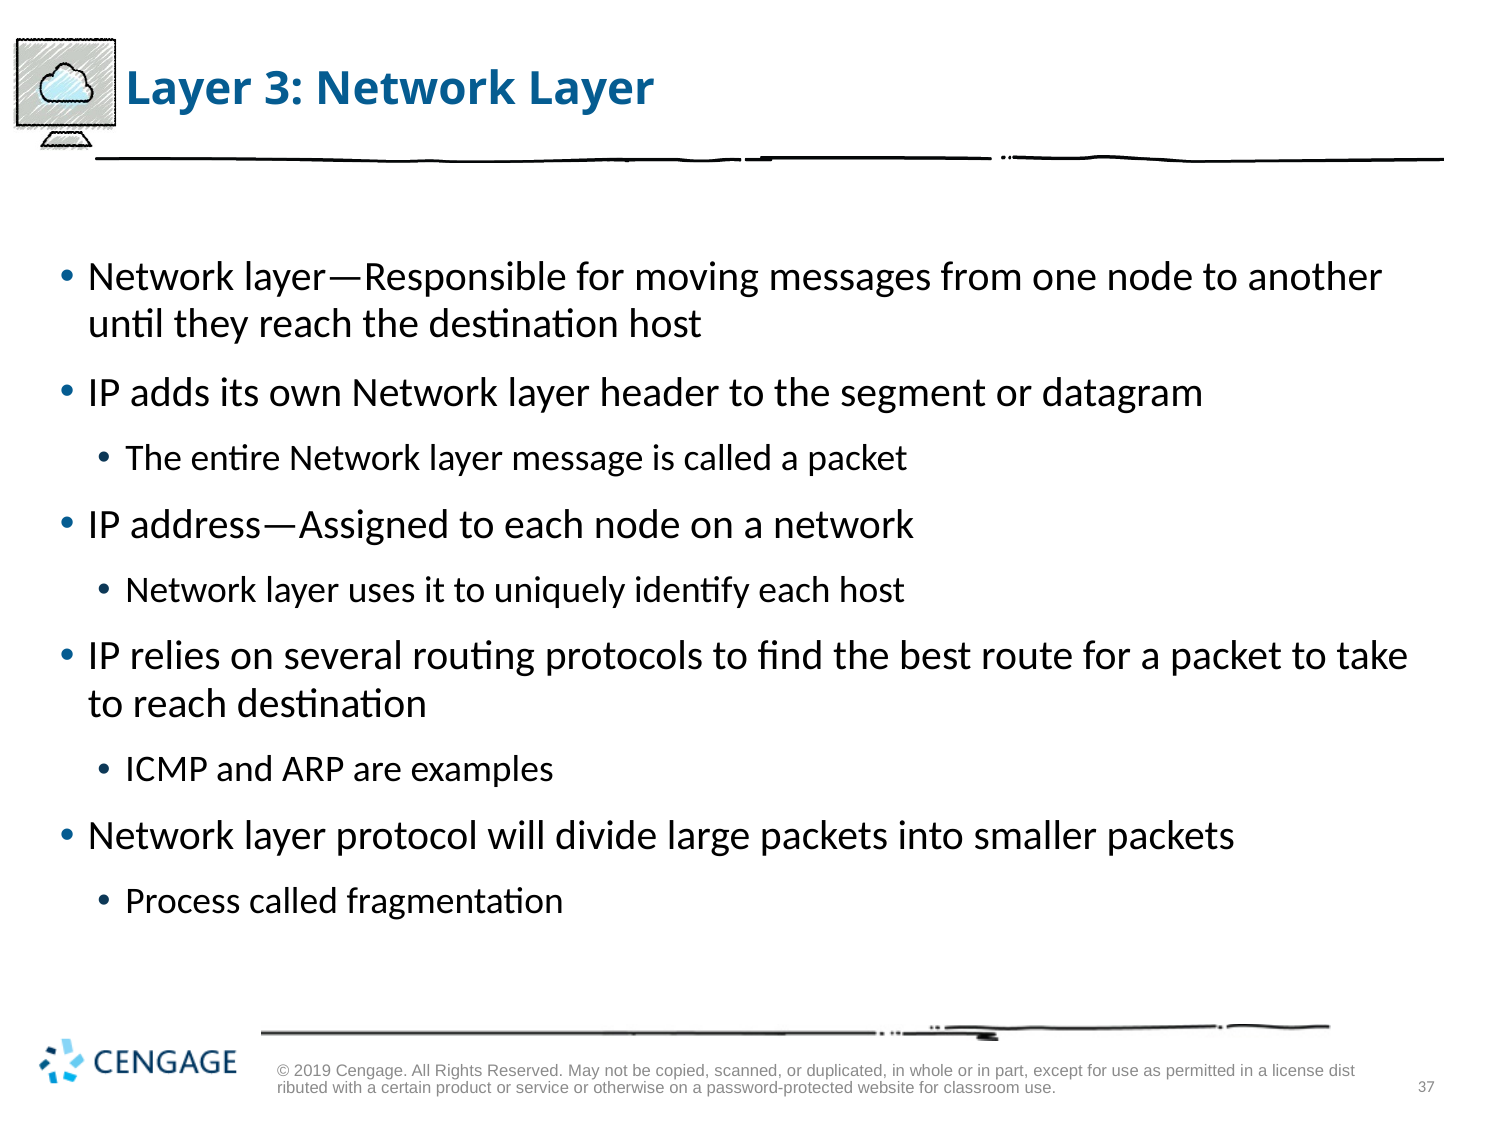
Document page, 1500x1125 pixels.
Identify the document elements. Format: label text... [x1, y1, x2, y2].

title Layer 3: Network Layer [125, 66, 1442, 116]
picture [19, 1025, 249, 1096]
list Network layer—Responsible for moving messages from one node to another until they reach the destination host I P adds its own Network layer header to the segment or datagram The entire Network layer message is called a packet I P address—Assigned to each node on a network Network layer uses it to uniquely identify each host I P relies on several routing protocols to find the best route for a packet to take to reach destination I C M P and A R P are examples Network layer protocol will divide large packets into smaller packets Process called fragmentation [59, 252, 1441, 930]
picture [95, 155, 1444, 163]
picture [261, 1024, 1331, 1041]
footer © 2019 Cengage. All Rights Reserved. May not be copied, scanned, or duplicated, in whole or in part, except for use as permitted in a license distributed with a certain product or service or otherwise on a password-protected website for classroom use. [262, 1050, 1375, 1091]
picture [13, 36, 117, 151]
